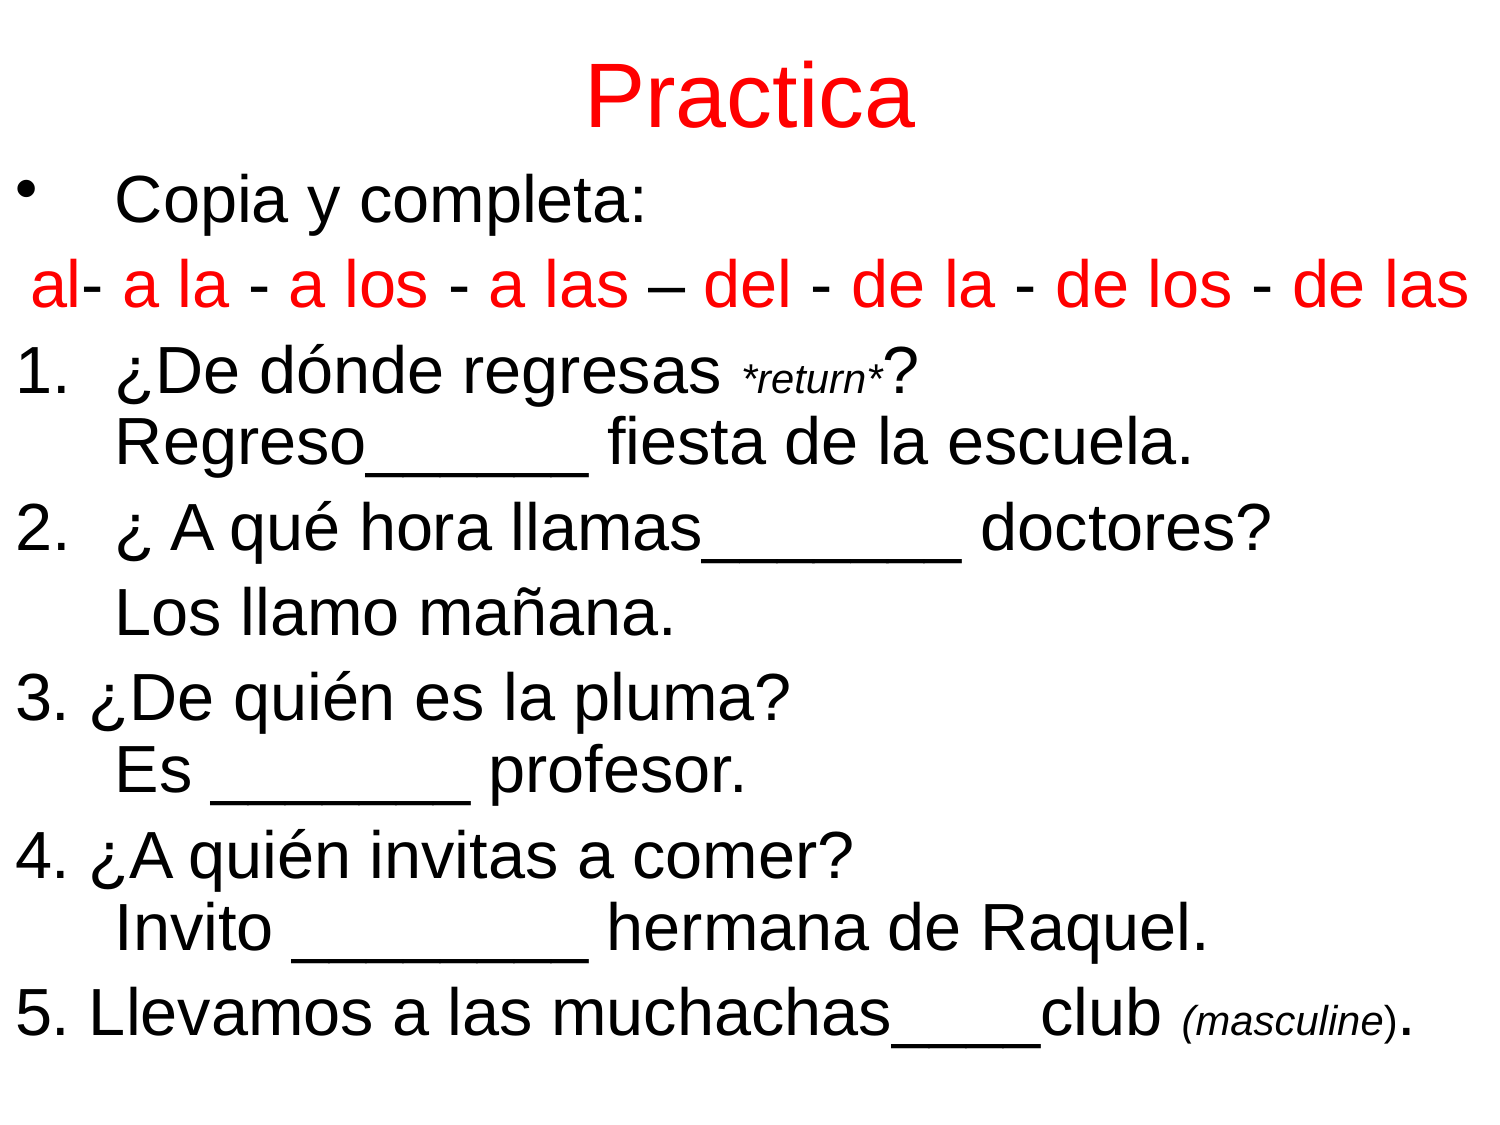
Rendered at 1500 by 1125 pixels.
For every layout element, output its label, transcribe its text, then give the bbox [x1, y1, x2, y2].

list Copia y completa: al- a la - a los - a las – del - de la - de los - de las ¿De dónde regresas *return*? Regreso______ fiesta de la escuela. ¿ A qué hora llamas_______ doctores? Los llamo mañana. 3. ¿De quién es la pluma? Es _______ profesor. 4. ¿A quién invitas a comer? Invito ________ hermana de Raquel. 5. Llevamos a las muchachas____club (masculine). [0, 157, 1500, 1088]
title Practica [75, 12, 1425, 171]
